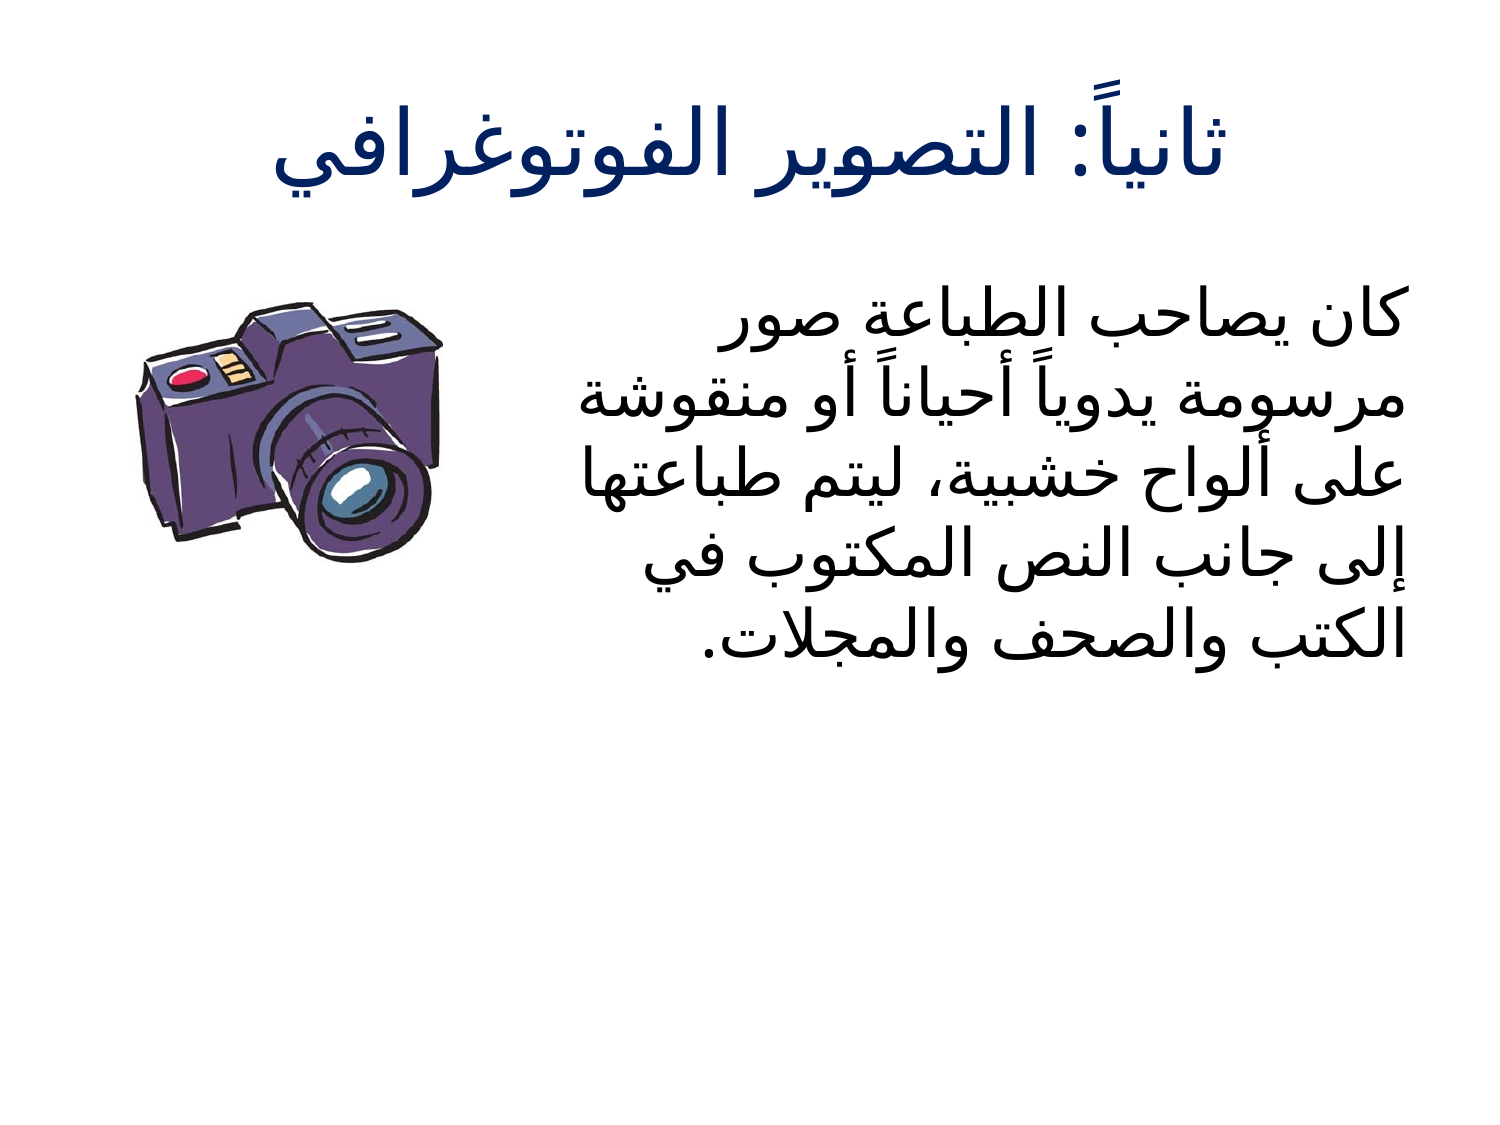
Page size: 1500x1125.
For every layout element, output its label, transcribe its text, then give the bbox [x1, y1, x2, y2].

list كان يصاحب الطباعة صور مرسومة يدوياً أحياناً أو منقوشة على ألواح خشبية، ليتم طباعتها إلى جانب النص المكتوب في الكتب والصحف والمجلات. [501, 262, 1425, 1005]
title ثانياً: التصوير الفوتوغرافي [75, 45, 1425, 233]
picture [135, 302, 444, 564]
